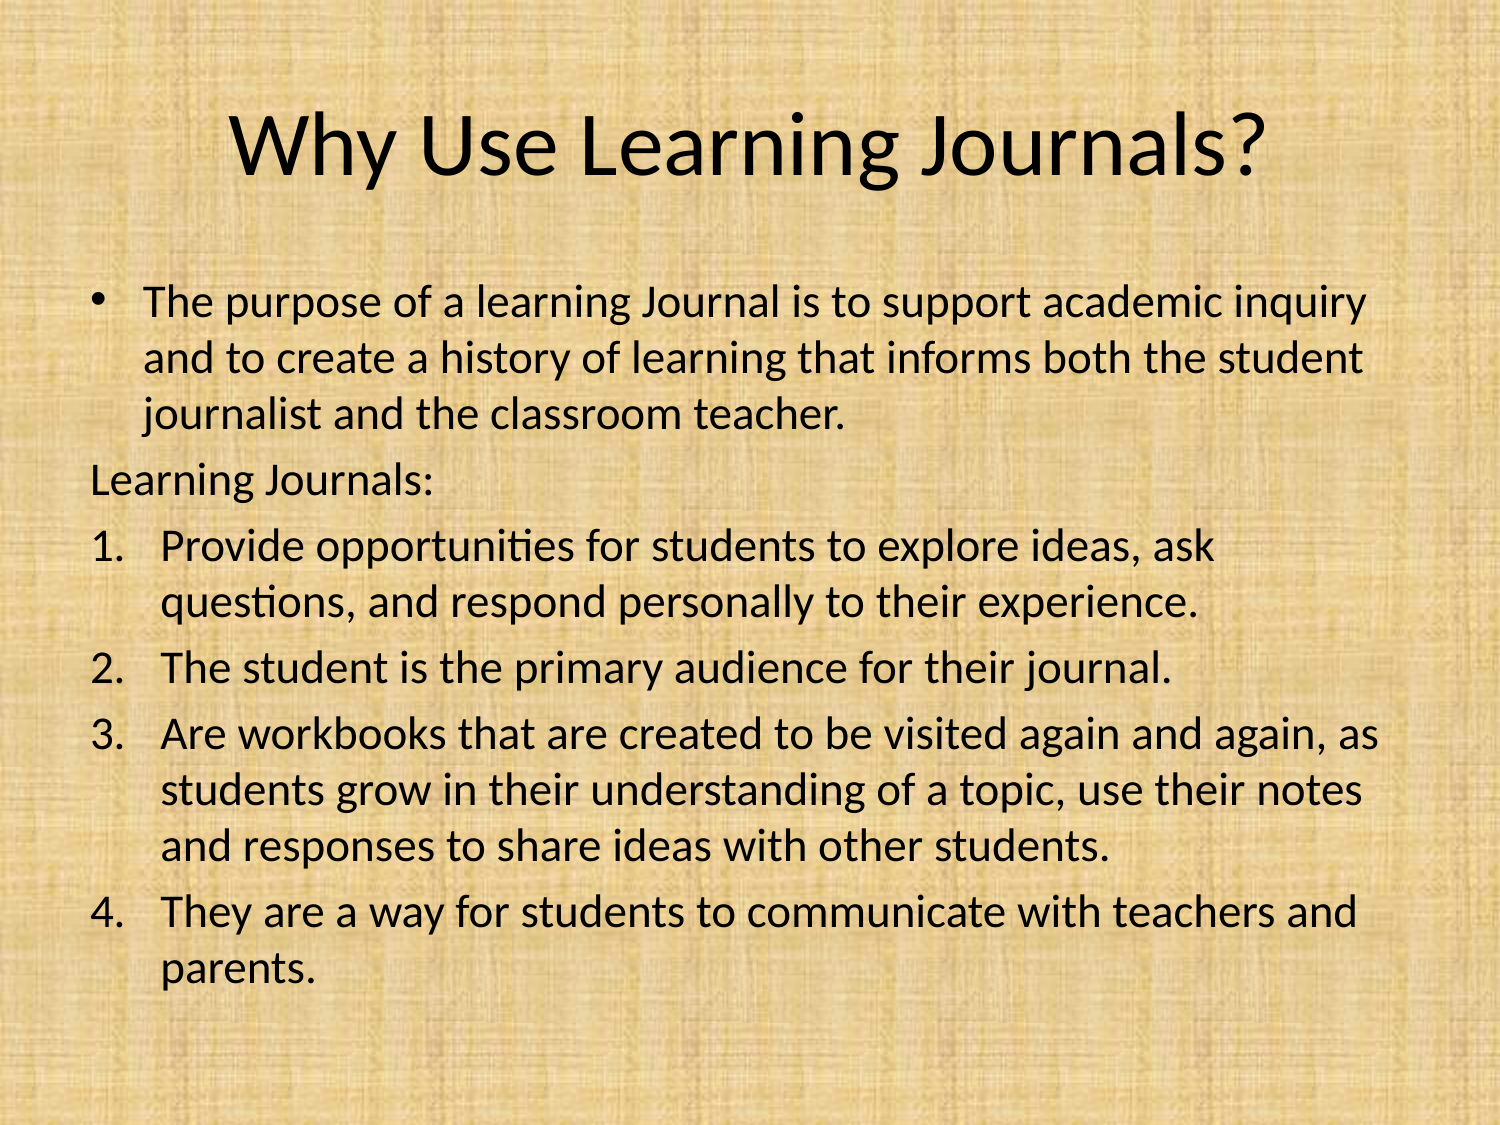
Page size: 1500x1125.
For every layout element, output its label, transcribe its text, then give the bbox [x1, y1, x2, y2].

list The purpose of a learning Journal is to support academic inquiry and to create a history of learning that informs both the student journalist and the classroom teacher. Learning Journals: Provide opportunities for students to explore ideas, ask questions, and respond personally to their experience. The student is the primary audience for their journal. Are workbooks that are created to be visited again and again, as students grow in their understanding of a topic, use their notes and responses to share ideas with other students. They are a way for students to communicate with teachers and parents. [75, 262, 1425, 1005]
title Why Use Learning Journals? [75, 45, 1425, 233]
picture [0, 0, 1500, 1125]
